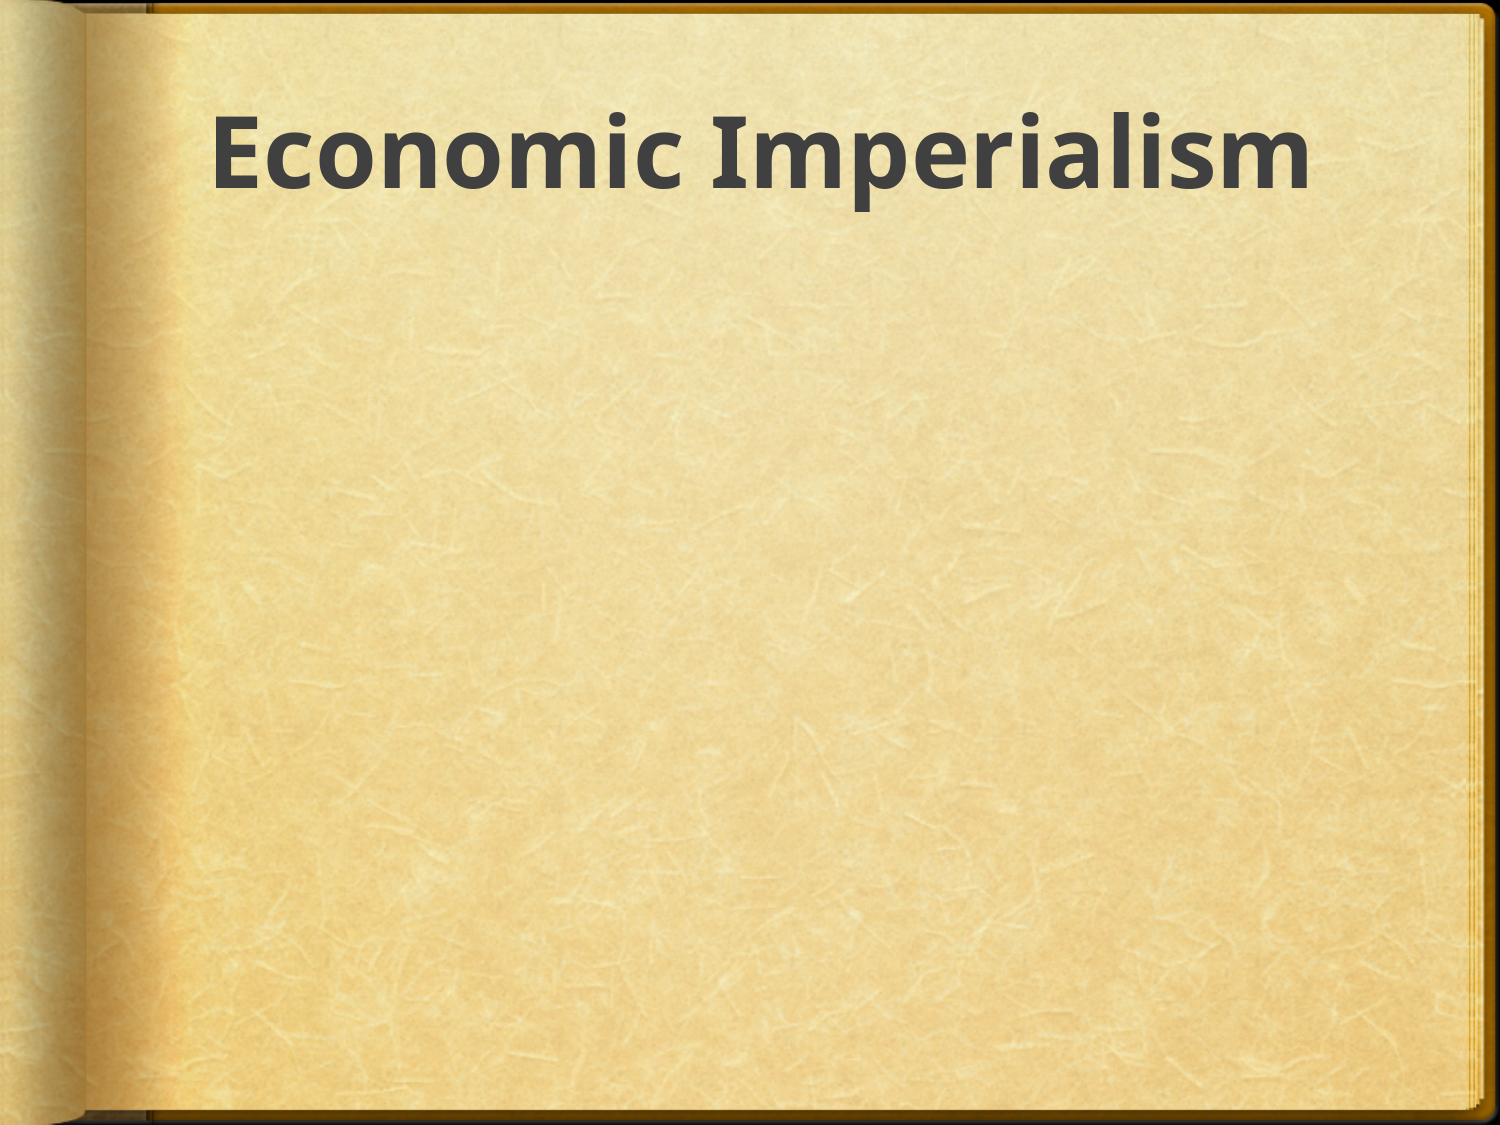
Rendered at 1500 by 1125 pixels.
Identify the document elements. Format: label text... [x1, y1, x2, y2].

picture [0, 0, 1500, 1125]
title Economic Imperialism [178, 45, 1372, 265]
